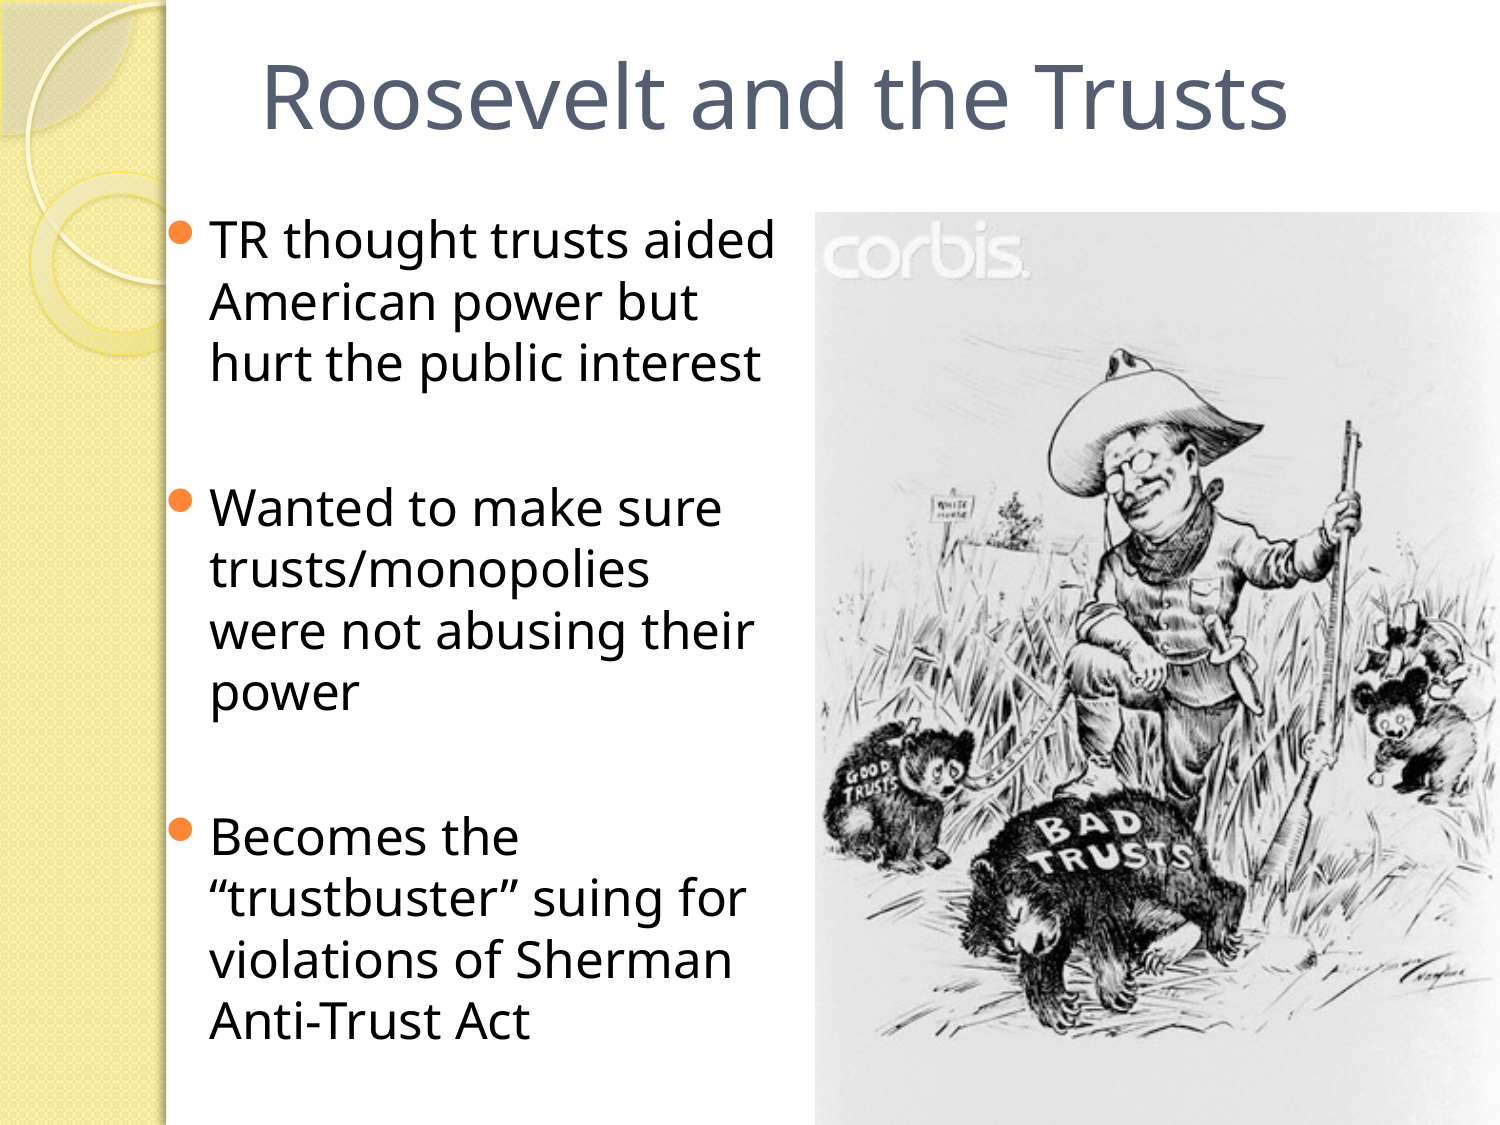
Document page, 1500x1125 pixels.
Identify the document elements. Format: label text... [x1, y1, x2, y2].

list TR thought trusts aided American power but hurt the public interest Wanted to make sure trusts/monopolies were not abusing their power Becomes the “trustbuster” suing for violations of Sherman Anti-Trust Act [137, 200, 798, 1125]
picture [815, 212, 1500, 1125]
title Roosevelt and the Trusts [75, 0, 1305, 188]
